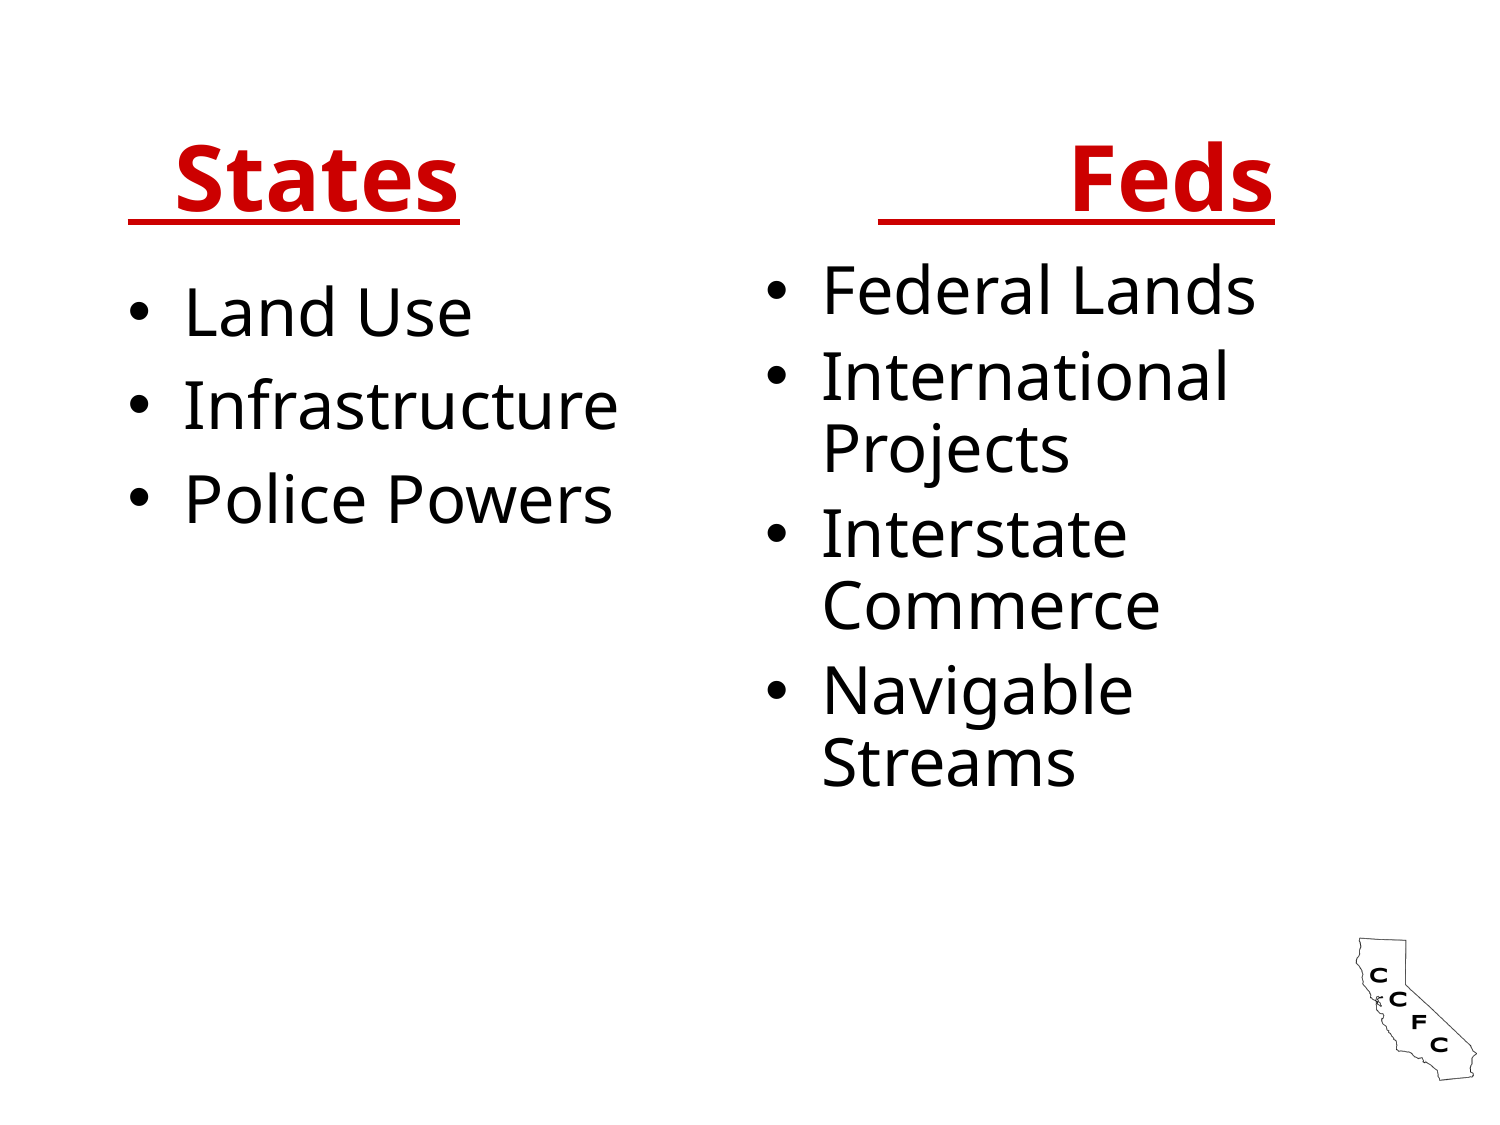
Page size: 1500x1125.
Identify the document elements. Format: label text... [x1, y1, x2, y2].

picture [1350, 934, 1480, 1085]
title States Feds [112, 99, 1388, 250]
list Land Use Infrastructure Police Powers [112, 262, 738, 938]
list Federal Lands International Projects Interstate Commerce Navigable Streams [750, 249, 1375, 925]
